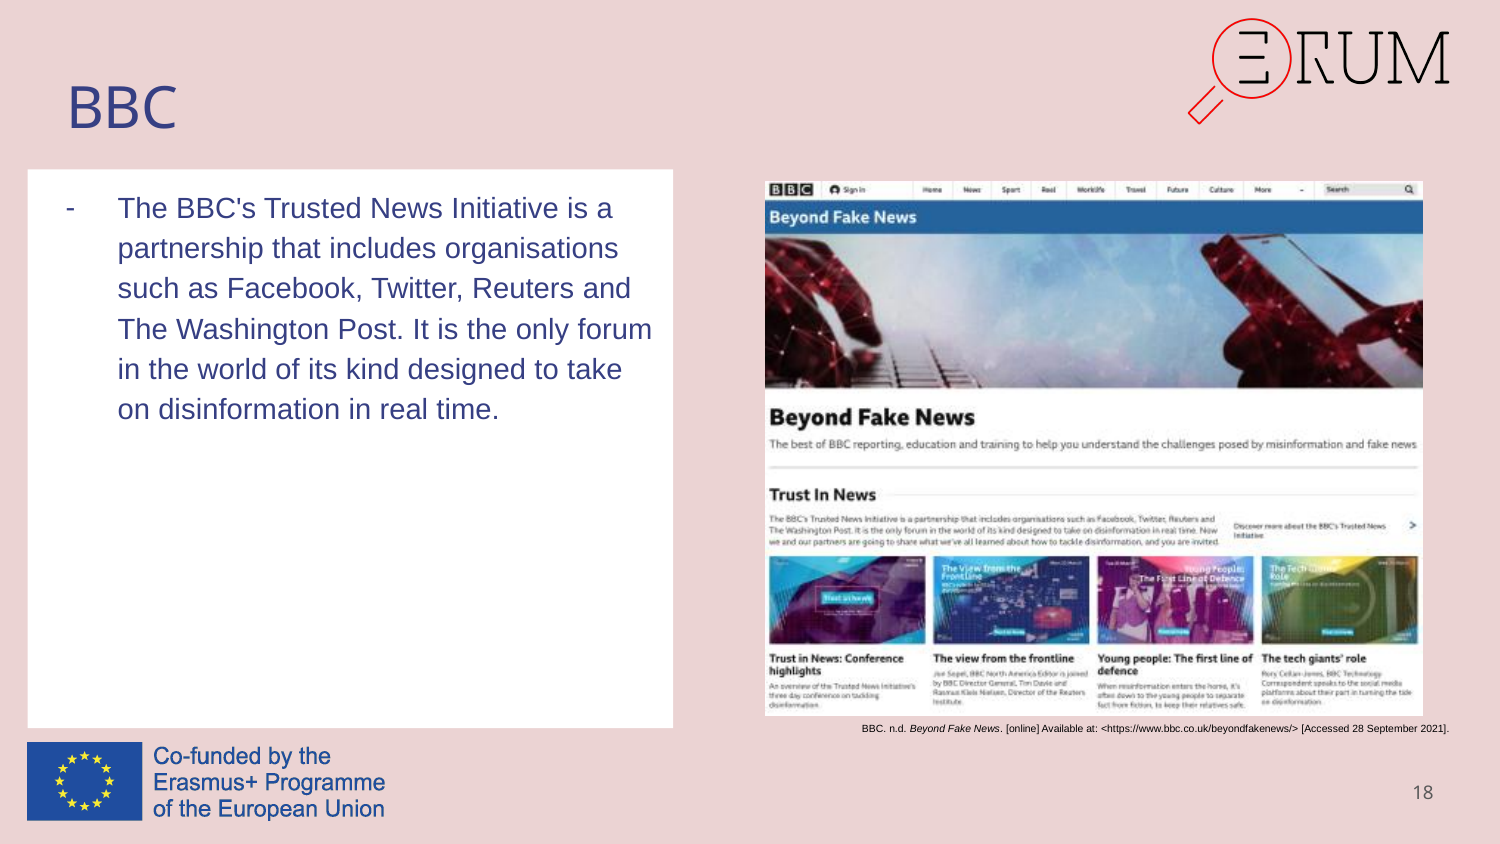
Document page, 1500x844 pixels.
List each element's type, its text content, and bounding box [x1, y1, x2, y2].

picture [1136, 0, 1500, 137]
text_box BBC. n.d. Beyond Fake News. [online] Available at: <https://www.bbc.co.uk/beyondfakenews/> [Accessed 28 September 2021]. [761, 715, 1467, 741]
title BBC [51, 55, 1168, 150]
list The BBC's Trusted News Initiative is a partnership that includes organisations such as Facebook, Twitter, Reuters and The Washington Post. It is the only forum in the world of its kind designed to take on disinformation in real time. [27, 169, 674, 729]
slide_number 18 [1358, 761, 1449, 826]
picture [27, 742, 385, 821]
picture [765, 181, 1423, 716]
